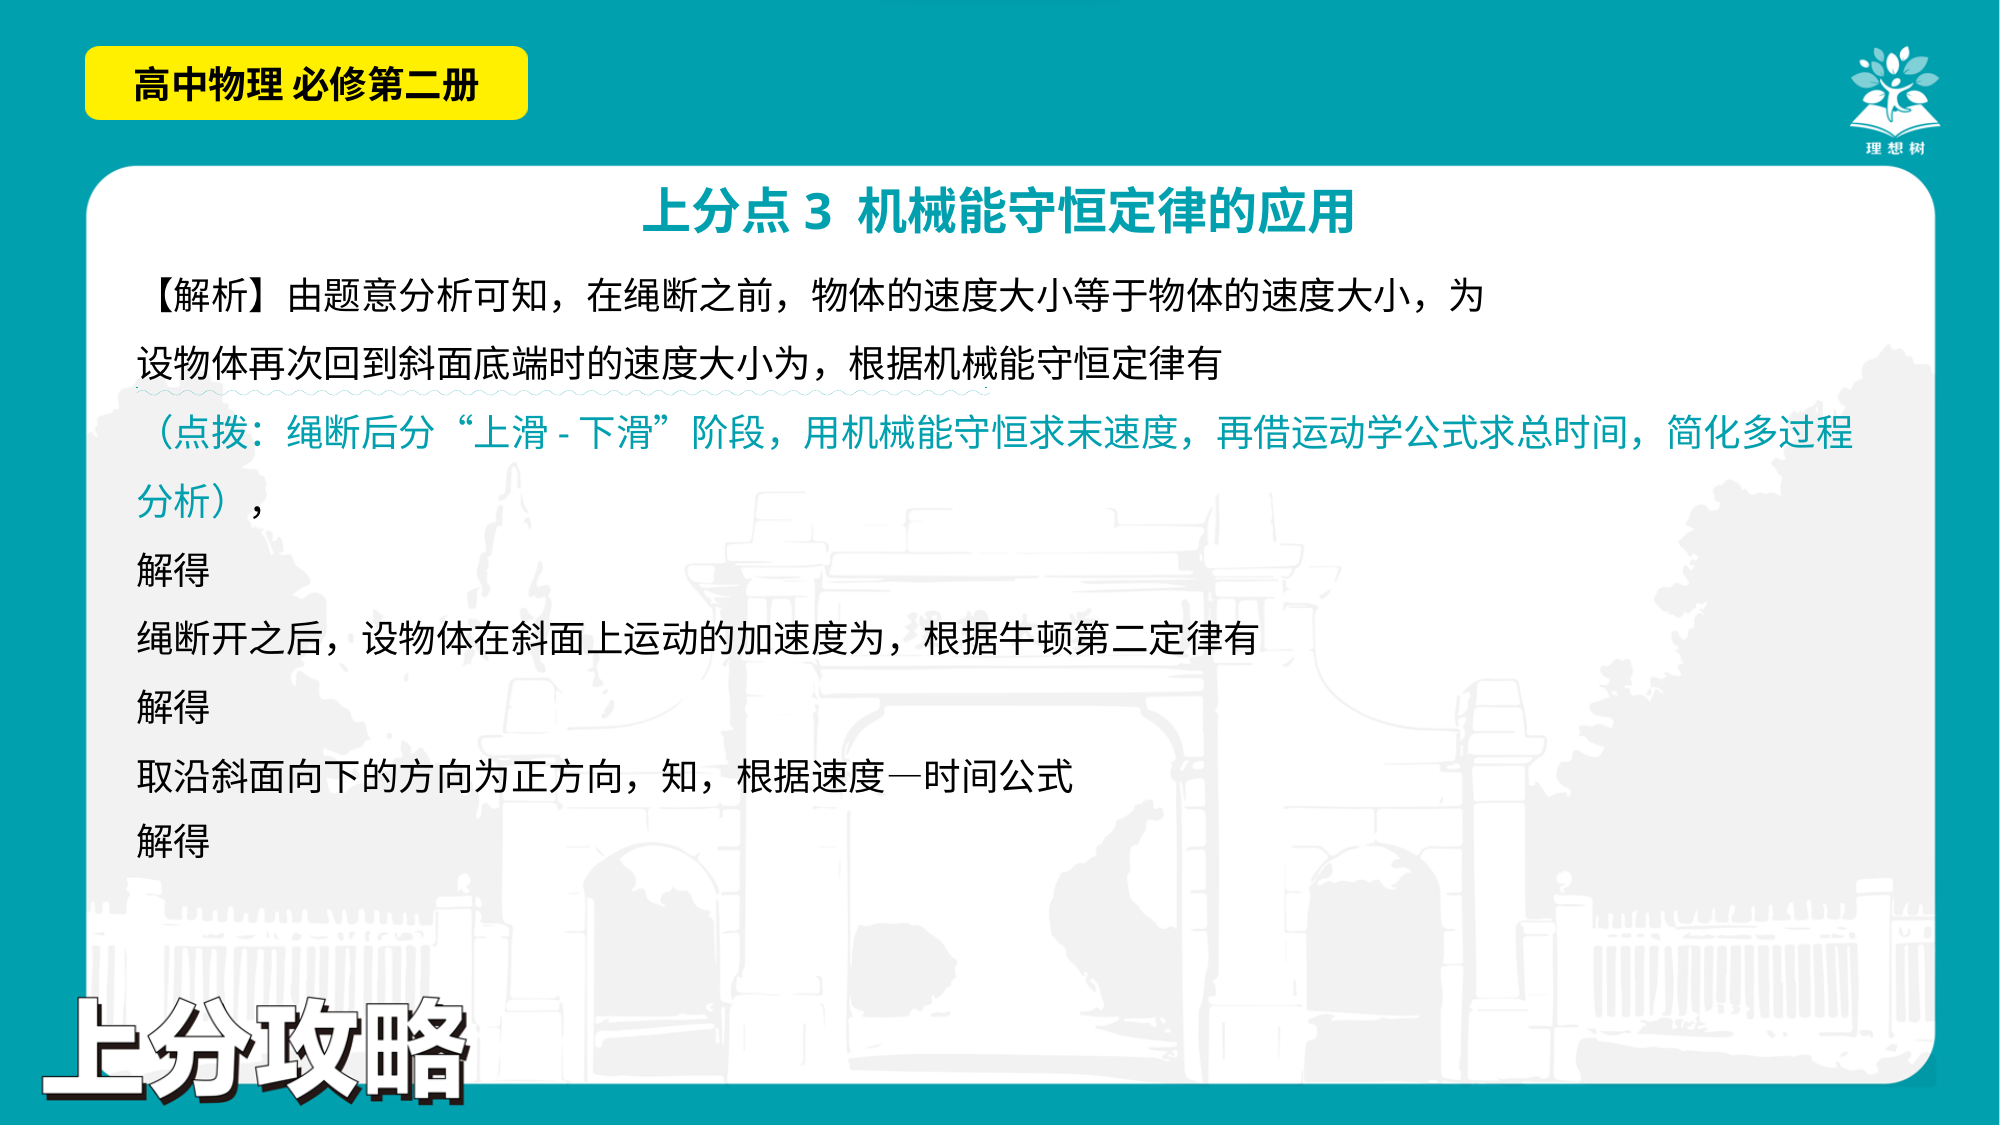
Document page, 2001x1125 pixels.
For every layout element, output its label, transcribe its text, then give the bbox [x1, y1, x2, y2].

picture [0, 0, 2000, 1125]
text_box . . [135, 318, 1756, 389]
